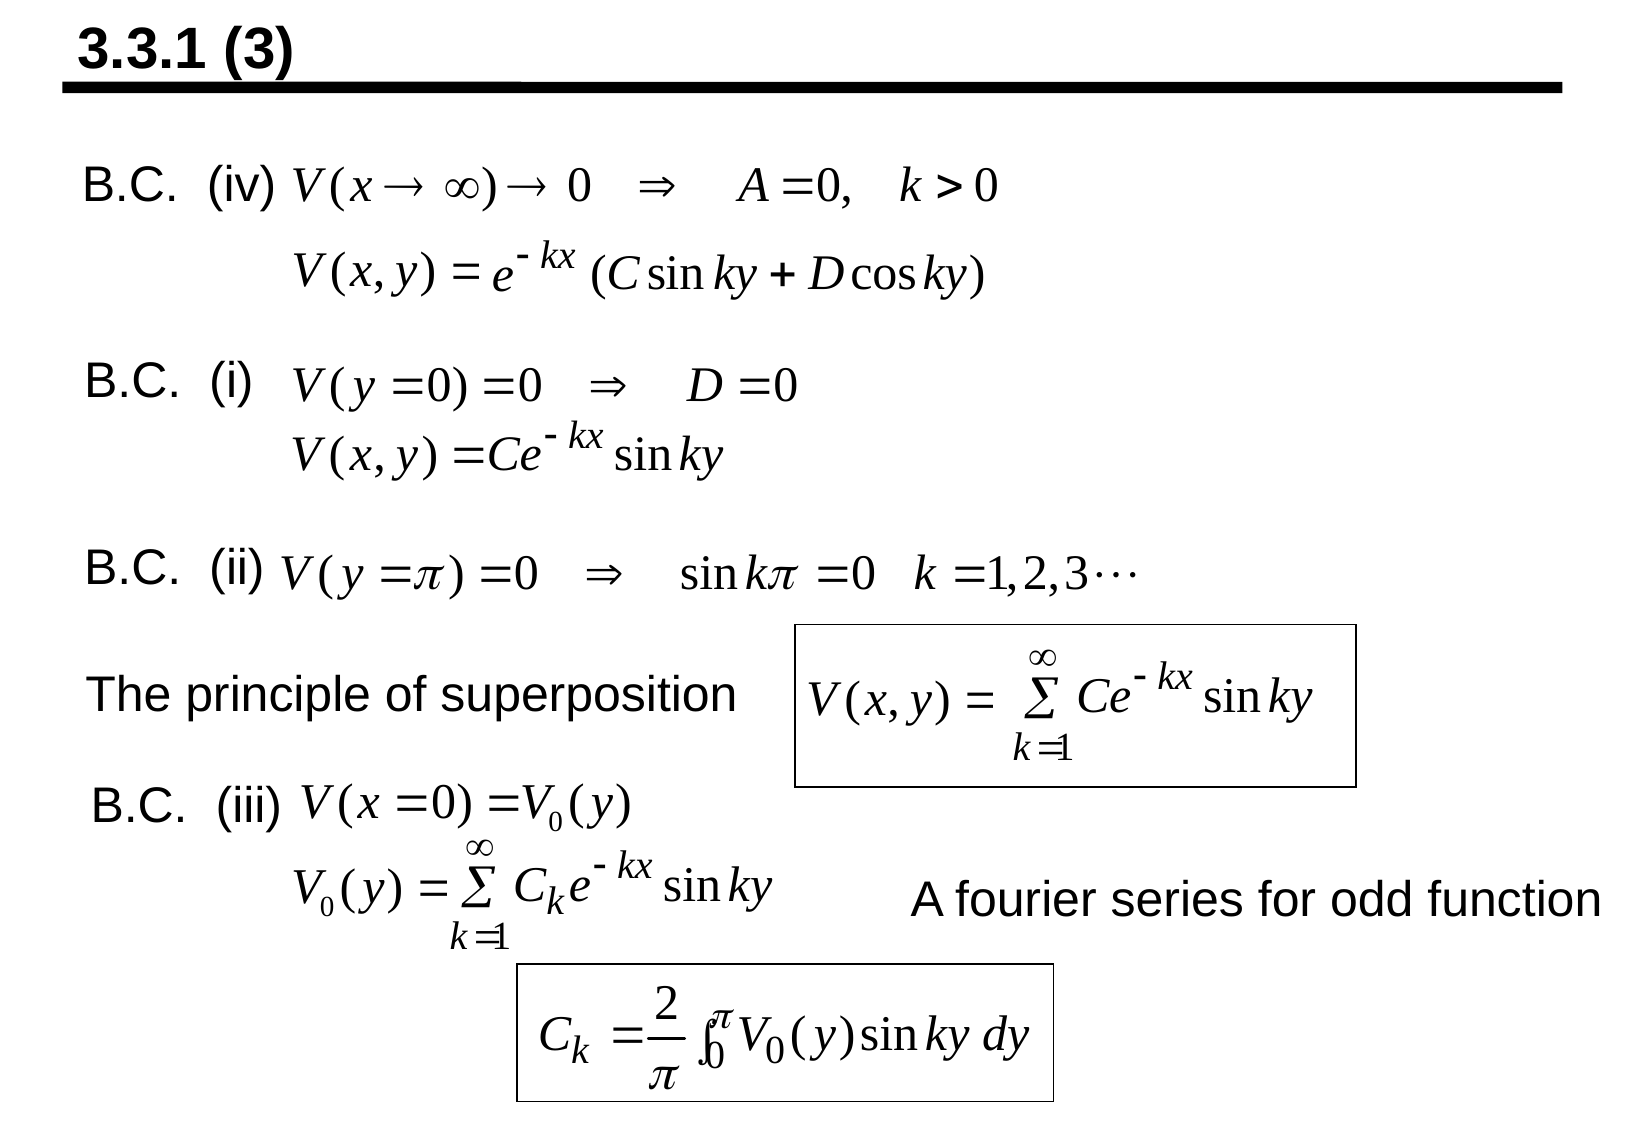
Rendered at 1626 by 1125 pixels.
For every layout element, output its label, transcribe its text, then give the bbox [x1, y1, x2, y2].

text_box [291, 412, 730, 488]
text_box B.C. (i) [63, 337, 276, 419]
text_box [488, 232, 581, 298]
text_box 3.3.1 (3) [62, 2, 311, 88]
text_box B.C. (ii) [69, 527, 281, 602]
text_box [292, 361, 802, 418]
text_box A fourier series for odd function [889, 855, 1625, 937]
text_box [292, 162, 1004, 219]
text_box The principle of superposition [70, 653, 754, 729]
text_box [806, 675, 993, 733]
text_box B.C. (iv) [66, 143, 292, 219]
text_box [292, 246, 479, 303]
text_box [280, 549, 1144, 607]
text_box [299, 774, 636, 838]
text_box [587, 249, 990, 307]
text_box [292, 859, 441, 923]
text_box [1009, 633, 1318, 767]
text_box [517, 964, 1054, 1102]
text_box B.C. (iii) [69, 762, 304, 844]
text_box [794, 624, 1356, 787]
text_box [535, 975, 1035, 1095]
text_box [446, 822, 778, 956]
